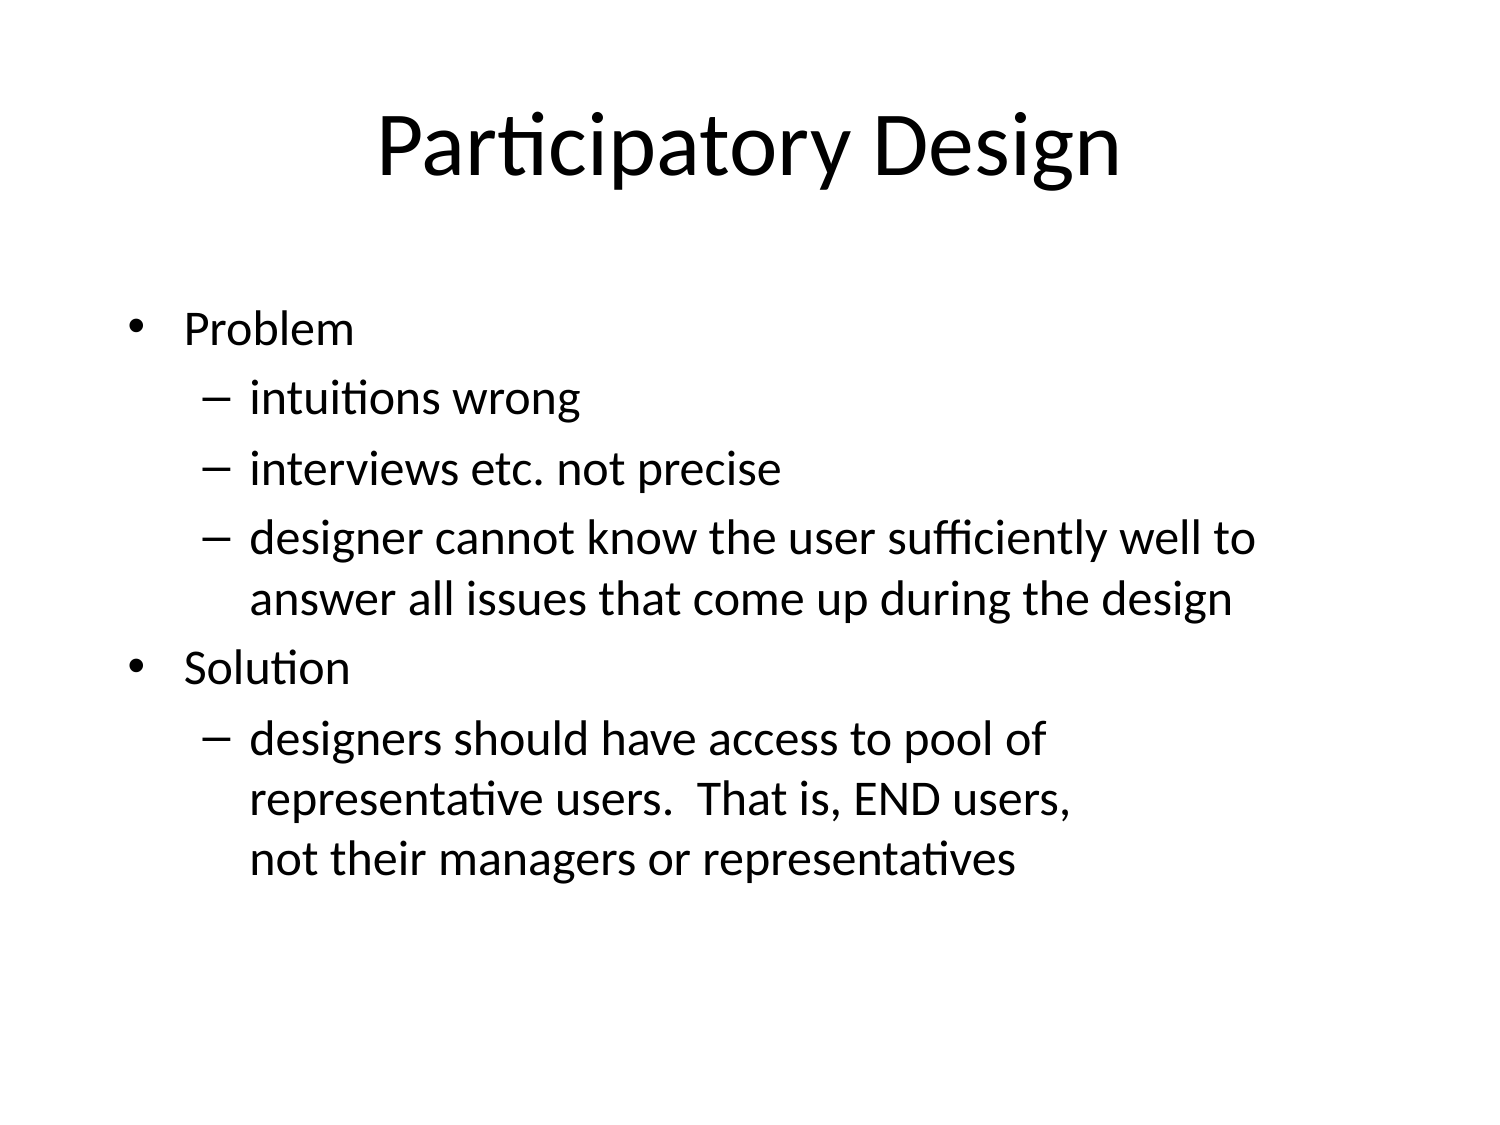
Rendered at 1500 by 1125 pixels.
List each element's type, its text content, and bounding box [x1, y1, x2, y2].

title Participatory Design [75, 45, 1425, 233]
list Problem intuitions wrong interviews etc. not precise designer cannot know the user sufficiently well to answer all issues that come up during the design Solution designers should have access to pool of representative users. That is, END users, not their managers or representatives [112, 287, 1388, 963]
